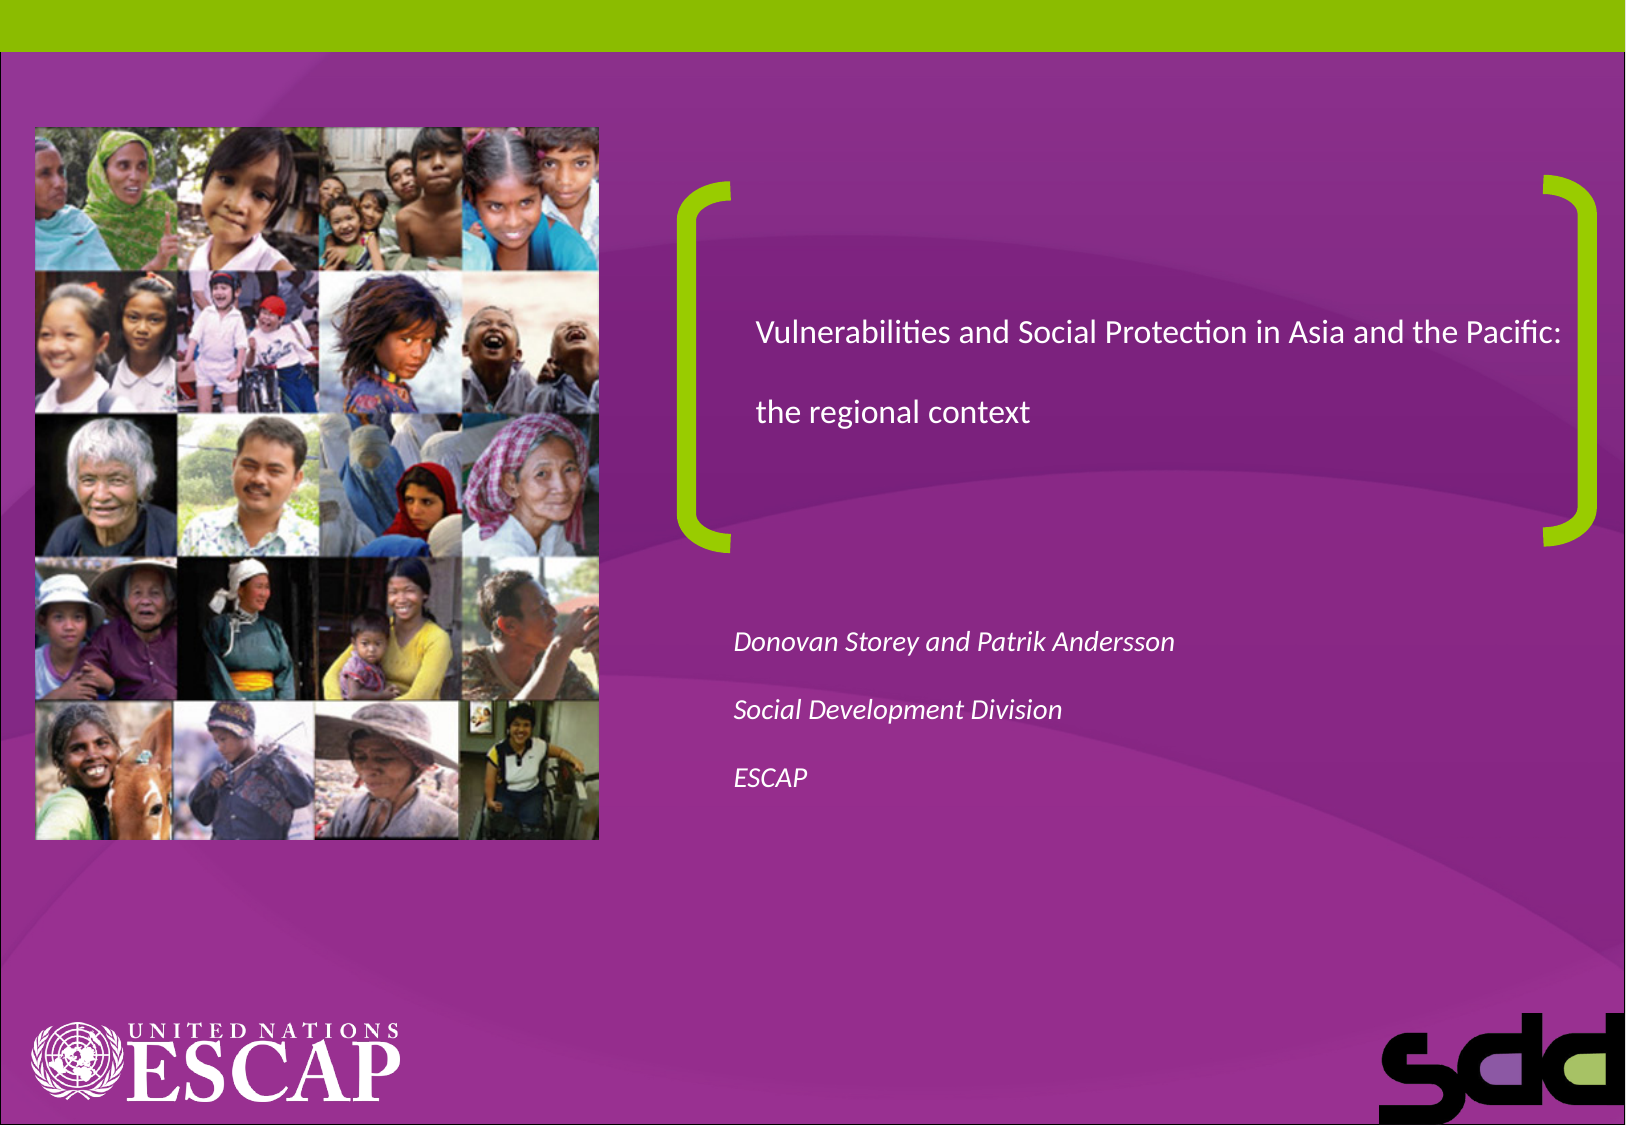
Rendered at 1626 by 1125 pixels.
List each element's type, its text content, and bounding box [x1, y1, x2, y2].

picture [1379, 1013, 1625, 1125]
text_box Vulnerabilities and Social Protection in Asia and the Pacific: the regional context [740, 272, 1581, 557]
picture [35, 127, 599, 840]
picture [31, 1022, 400, 1102]
text_box Donovan Storey and Patrik Andersson Social Development Division ESCAP [718, 581, 1575, 977]
